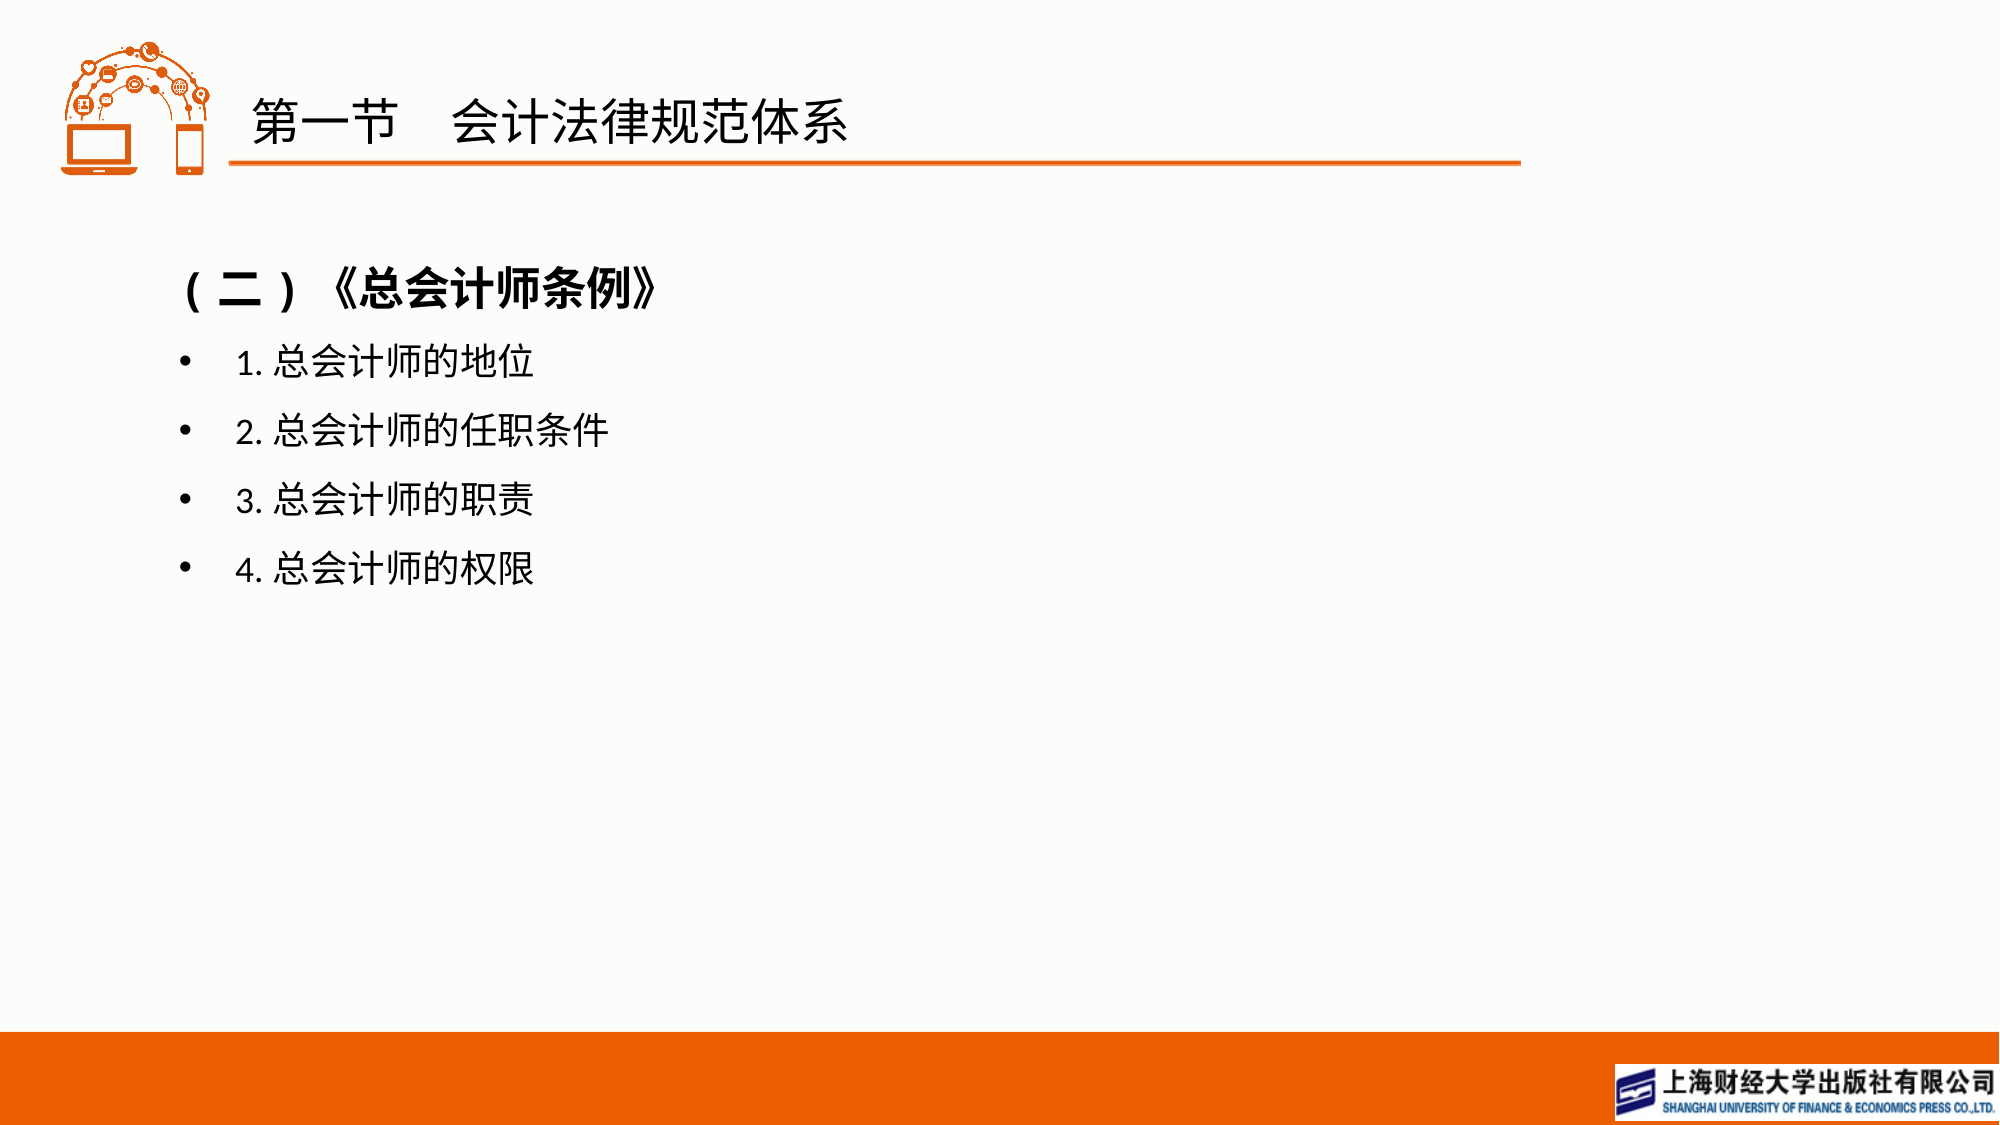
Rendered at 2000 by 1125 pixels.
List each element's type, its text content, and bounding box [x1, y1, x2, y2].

title 第一节 会计法律规范体系 [235, 82, 1605, 189]
picture [0, 0, 2000, 1125]
list (二)《总会计师条例》 1.总会计师的地位 2.总会计师的任职条件 3.总会计师的职责 4.总会计师的权限 [163, 227, 1853, 1049]
